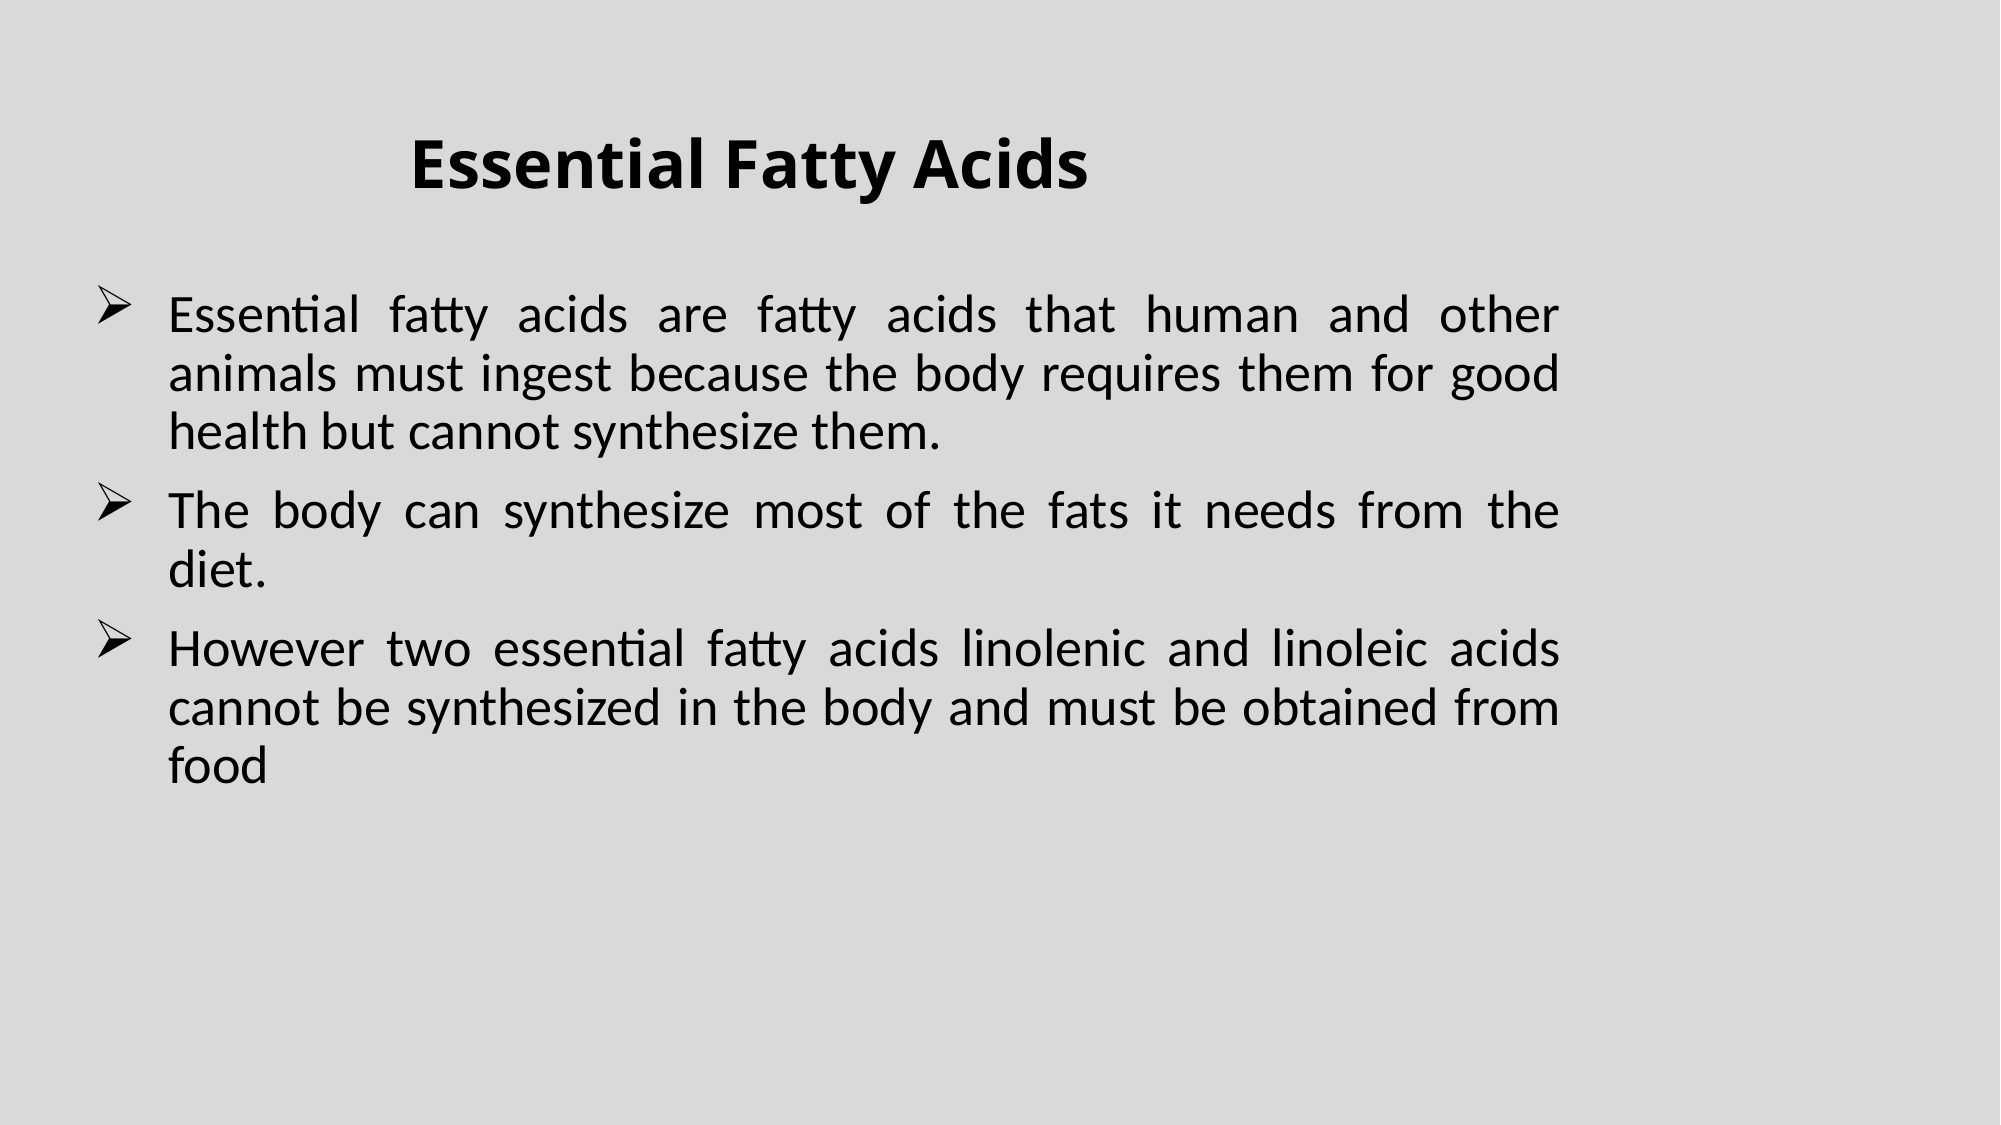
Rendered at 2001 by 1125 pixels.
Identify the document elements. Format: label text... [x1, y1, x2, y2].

title Essential Fatty Acids [0, 0, 1500, 211]
subtitle Essential fatty acids are fatty acids that human and other animals must ingest because the body requires them for good health but cannot synthesize them. The body can synthesize most of the fats it needs from the diet. However two essential fatty acids linolenic and linoleic acids cannot be synthesized in the body and must be obtained from food [78, 278, 1579, 856]
